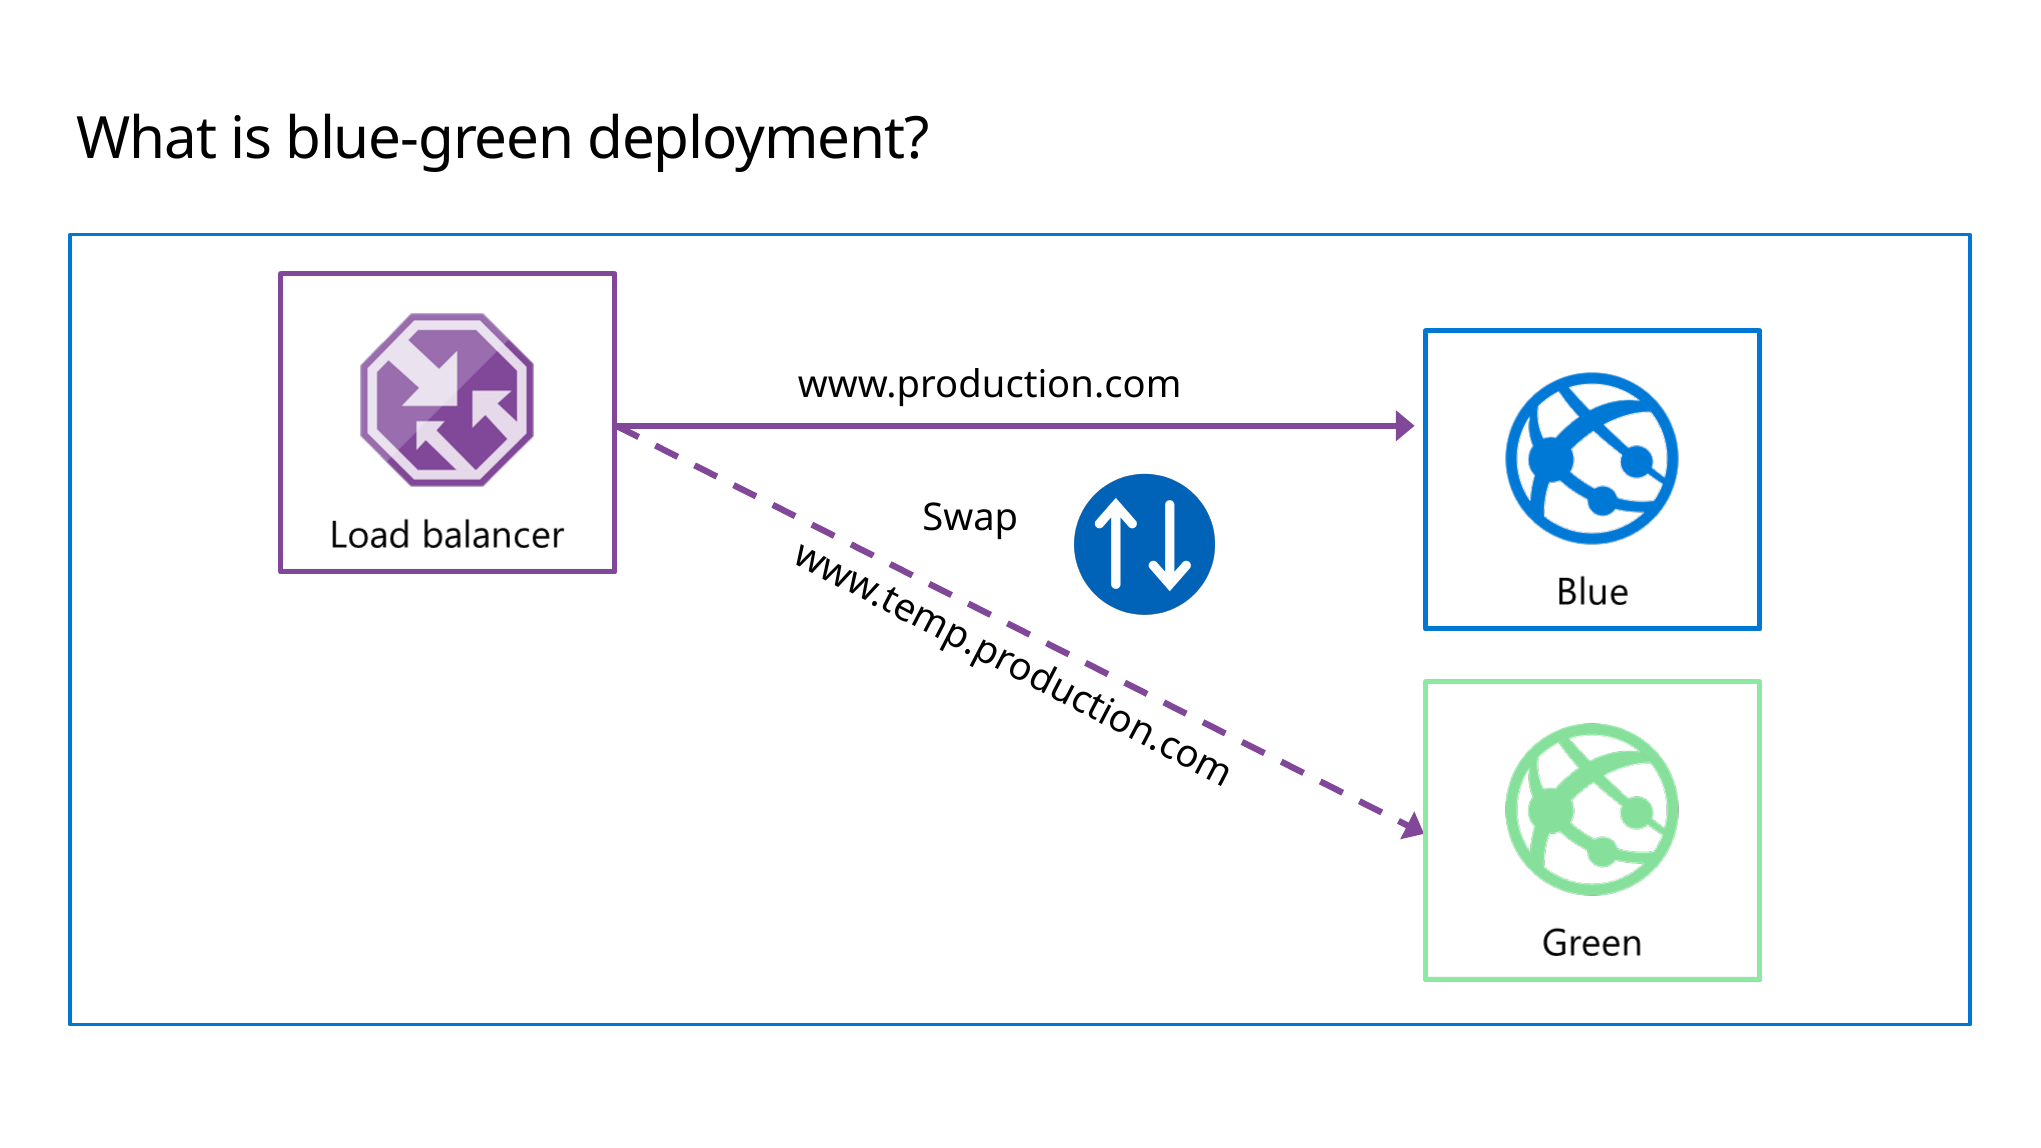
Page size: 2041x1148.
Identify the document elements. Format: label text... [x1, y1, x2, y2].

text_box [69, 234, 1971, 1026]
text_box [277, 271, 1763, 989]
title What is blue-green deployment? [76, 103, 1969, 172]
